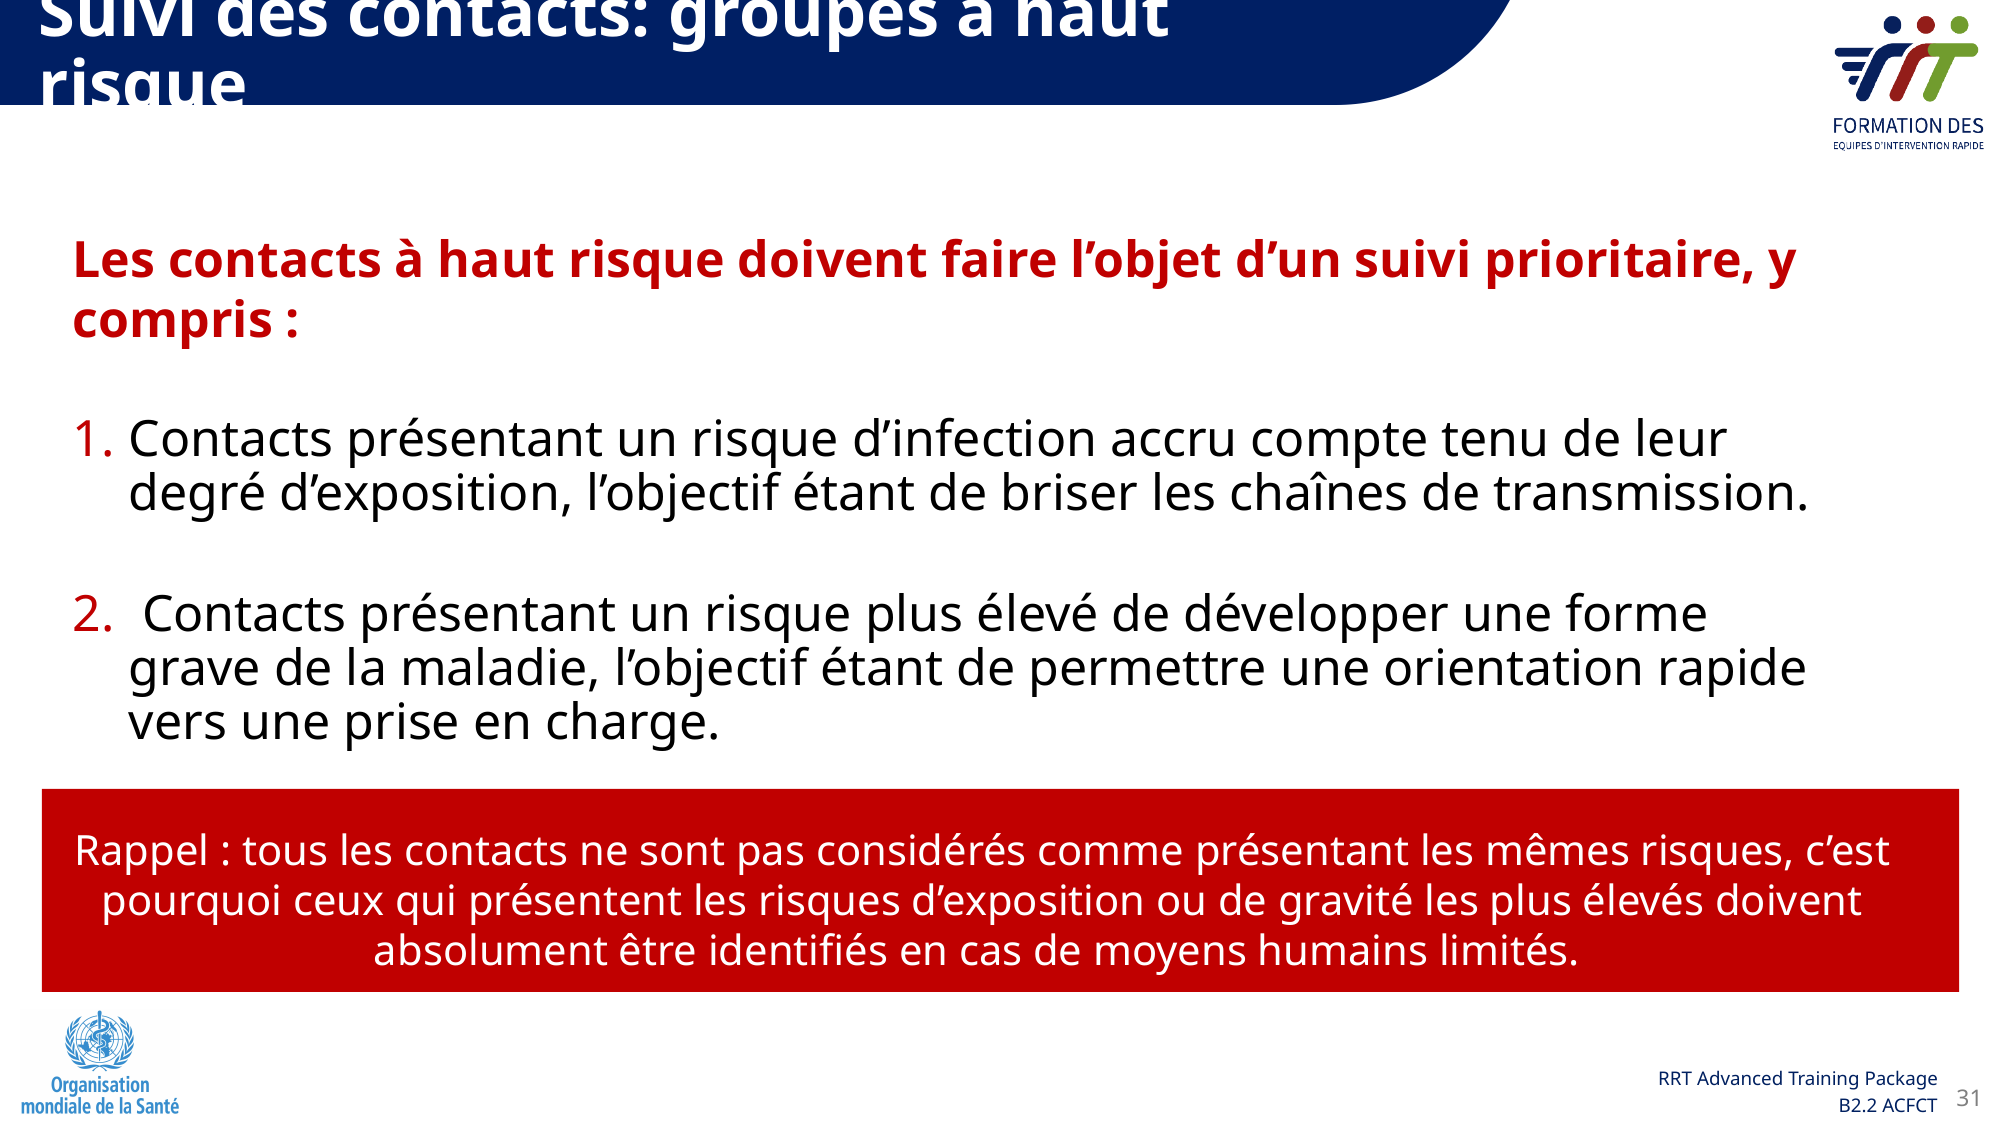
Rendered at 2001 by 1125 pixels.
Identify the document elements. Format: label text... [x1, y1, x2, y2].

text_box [40, 788, 1960, 993]
picture [20, 1009, 180, 1115]
picture [0, 0, 1533, 105]
text_box Les contacts à haut risque doivent faire l’objet d’un suivi prioritaire, y compris : ​ Contacts présentant un risque d’infection accru compte tenu de leur degré d’exposition, l’objectif étant de briser les chaînes de transmission.​ Contacts présentant un risque plus élevé de développer une forme grave de la maladie, l’objectif étant de permettre une orientation rapide vers une prise en charge. [65, 219, 1855, 758]
picture [1833, 15, 1984, 151]
text_box Suivi des contacts: groupes à haut risque [31, 11, 1336, 91]
